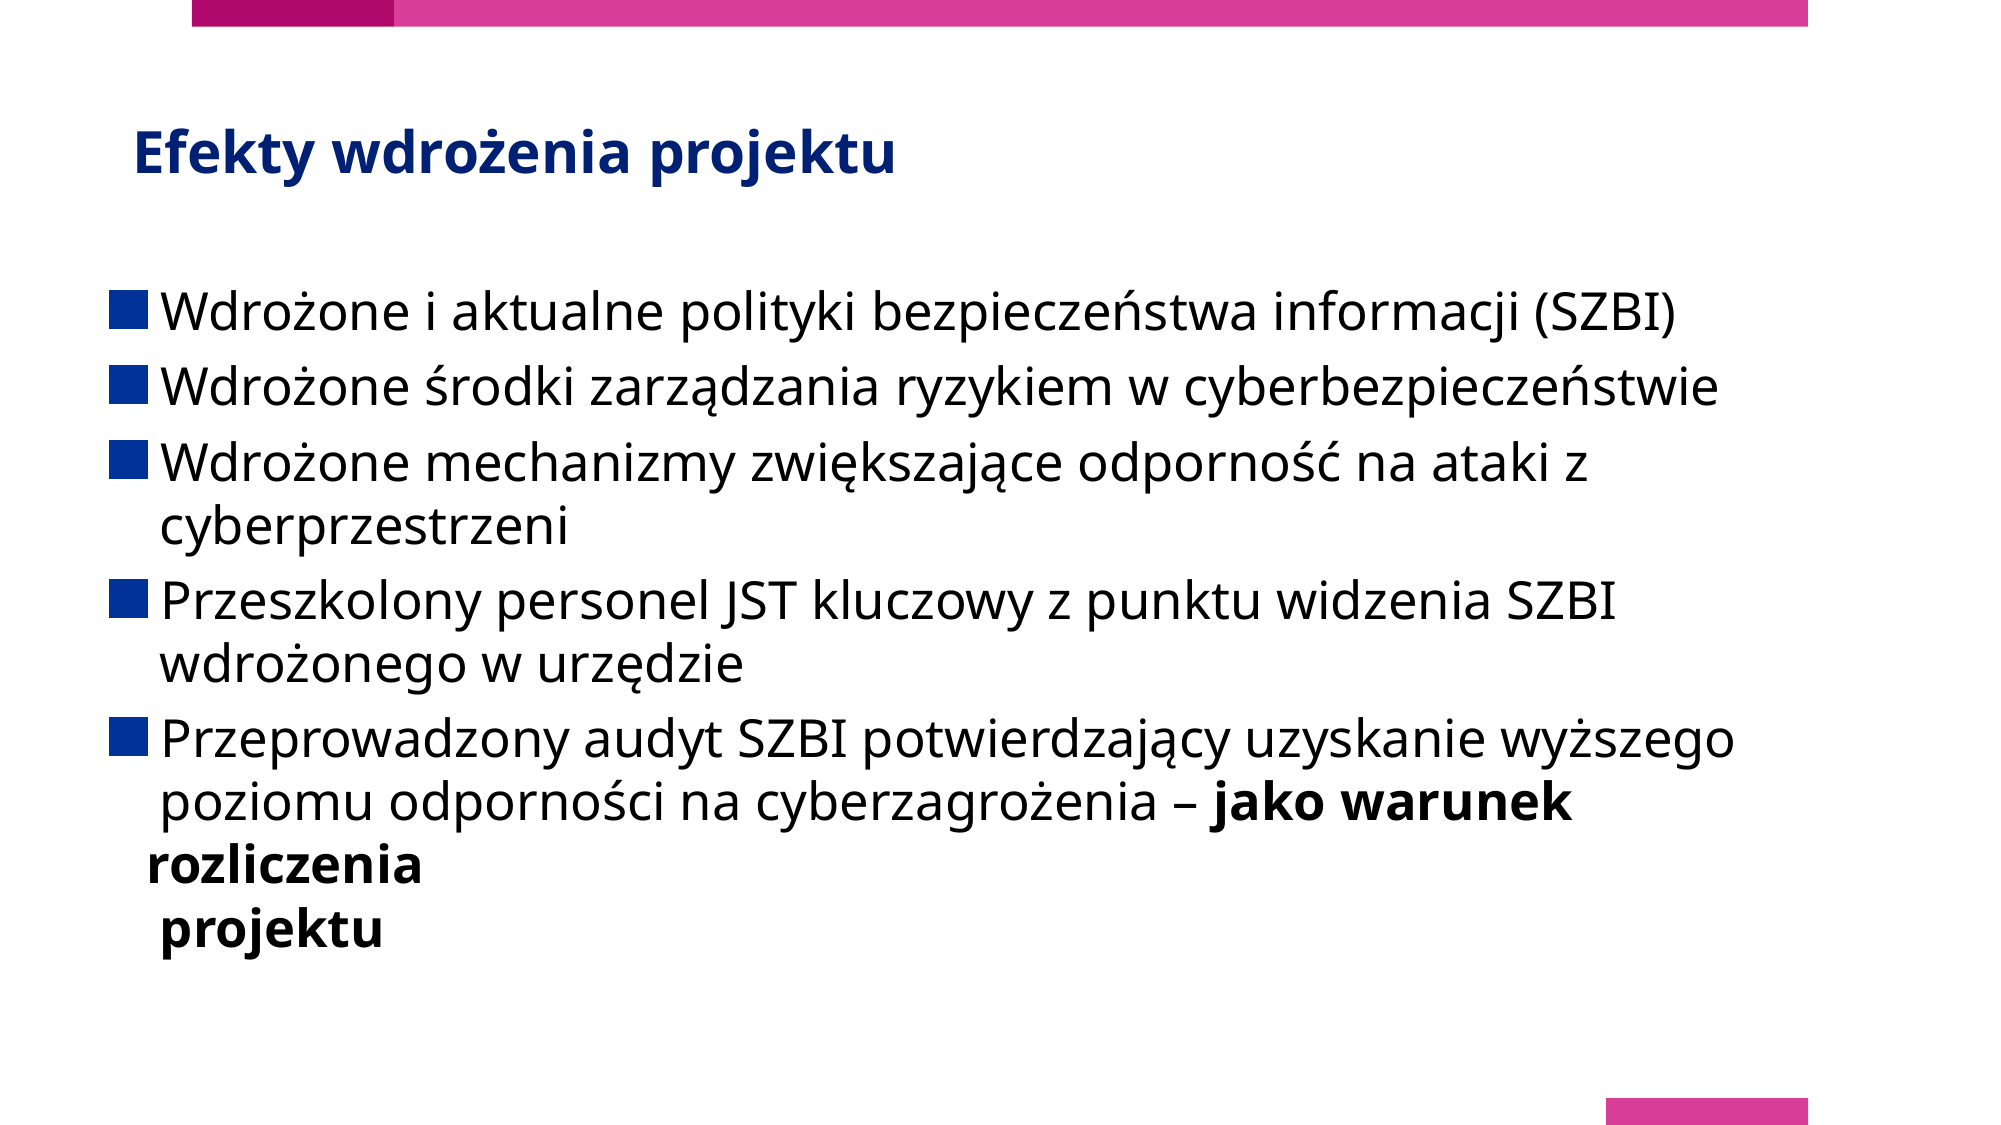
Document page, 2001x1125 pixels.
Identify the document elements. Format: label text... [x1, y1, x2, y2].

picture [109, 579, 148, 618]
picture [109, 717, 148, 756]
title Efekty wdrożenia projektu [132, 117, 1072, 277]
picture [109, 290, 148, 329]
picture [109, 365, 148, 404]
list Wdrożone i aktualne polityki bezpieczeństwa informacji (SZBI) Wdrożone środki zarządzania ryzykiem w cyberbezpieczeństwie Wdrożone mechanizmy zwiększające odporność na ataki z cyberprzestrzeni Przeszkolony personel JST kluczowy z punktu widzenia SZBI wdrożonego w urzędzie Przeprowadzony audyt SZBI potwierdzający uzyskanie wyższego poziomu odporności na cyberzagrożenia – jako warunek rozliczenia projektu [109, 277, 1819, 960]
picture [109, 440, 148, 479]
